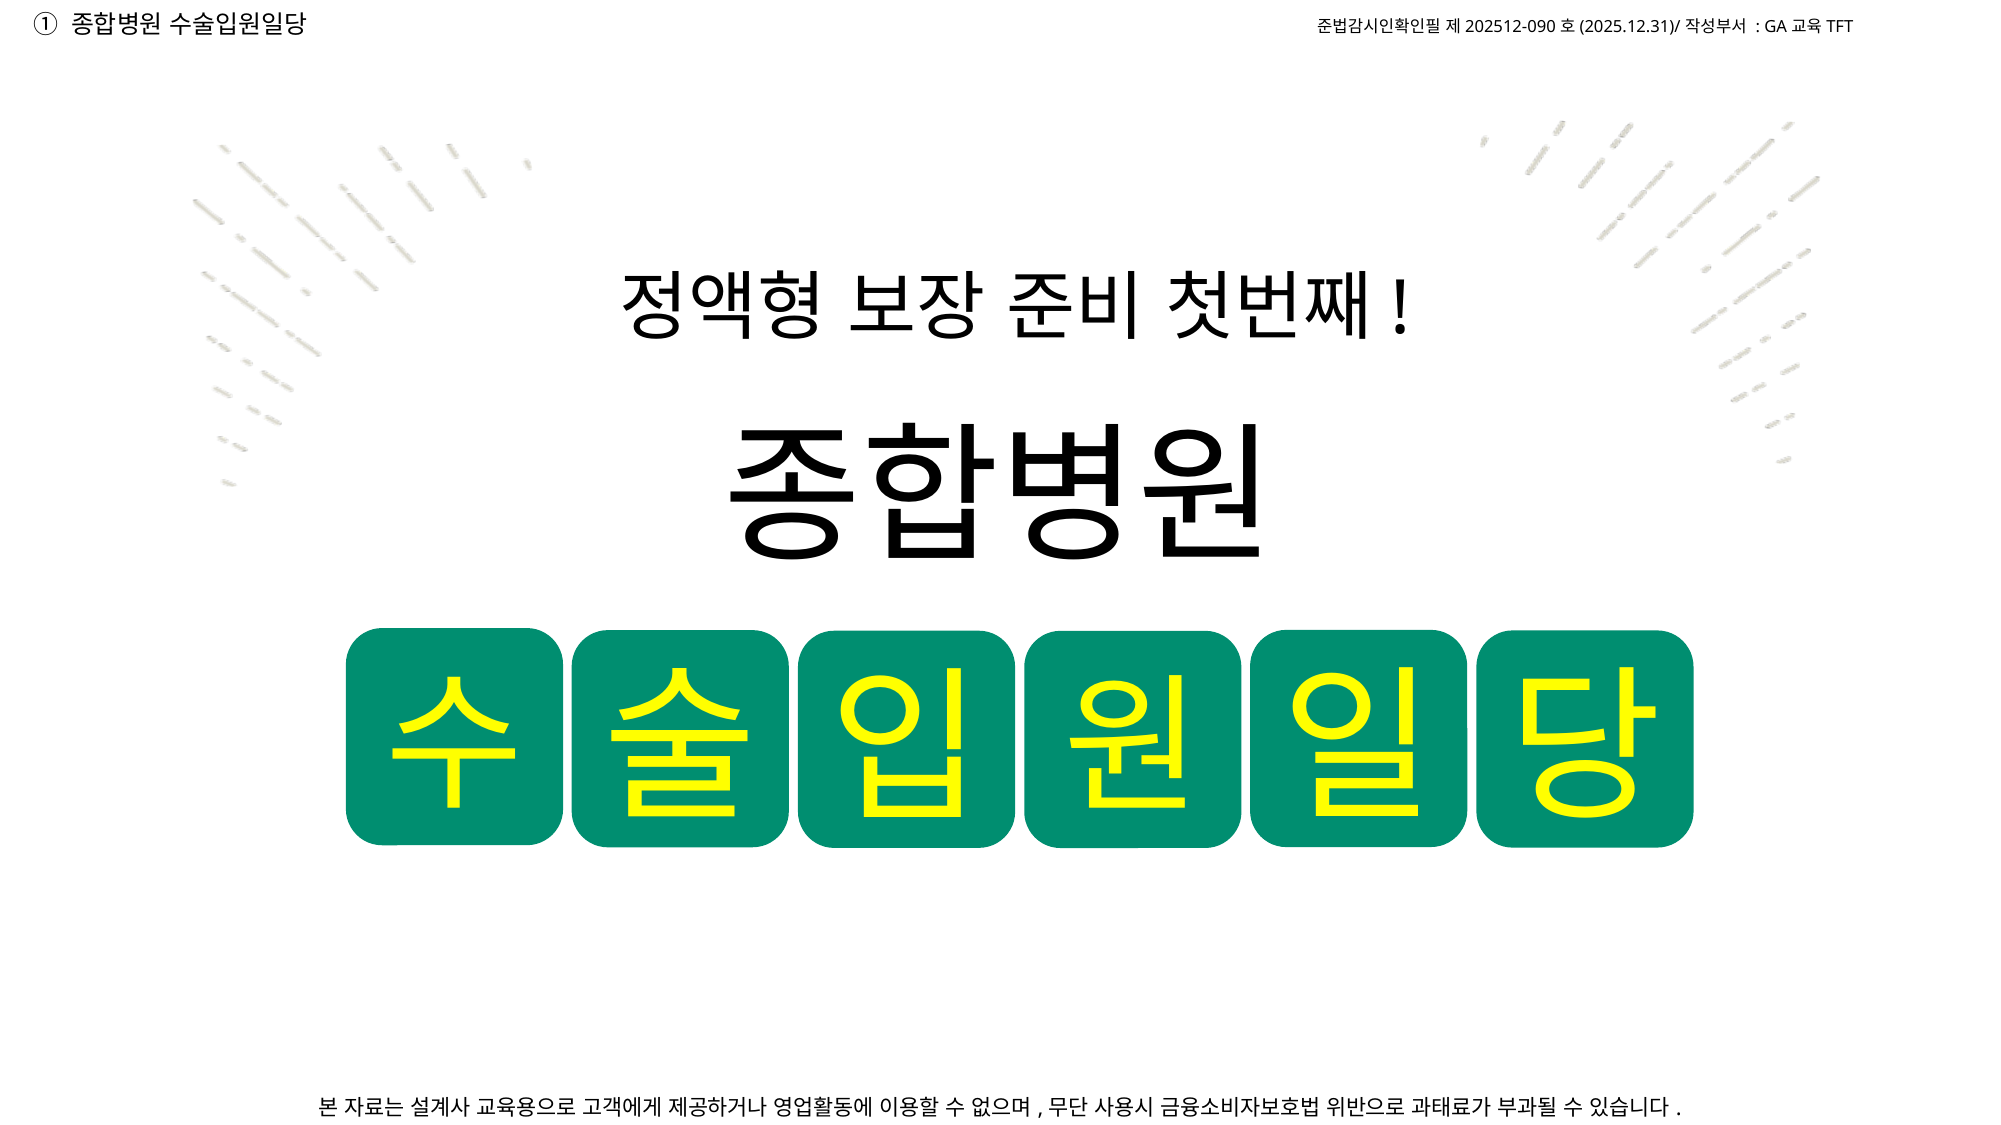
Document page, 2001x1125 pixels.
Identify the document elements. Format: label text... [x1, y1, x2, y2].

text_box 입 [796, 629, 1017, 850]
picture [189, 117, 558, 487]
text_box 수 [344, 626, 565, 847]
text_box 당 [1474, 628, 1696, 850]
text_box 정액형 보장 준비 첫번째! [545, 251, 1467, 356]
text_box 종합병원 [628, 391, 1372, 586]
text_box 원 [1022, 629, 1244, 850]
text_box 술 [570, 628, 791, 849]
text_box ① 종합병원 수술입원일당 [33, 12, 413, 40]
text_box 일 [1248, 628, 1469, 849]
picture [1454, 94, 1824, 464]
